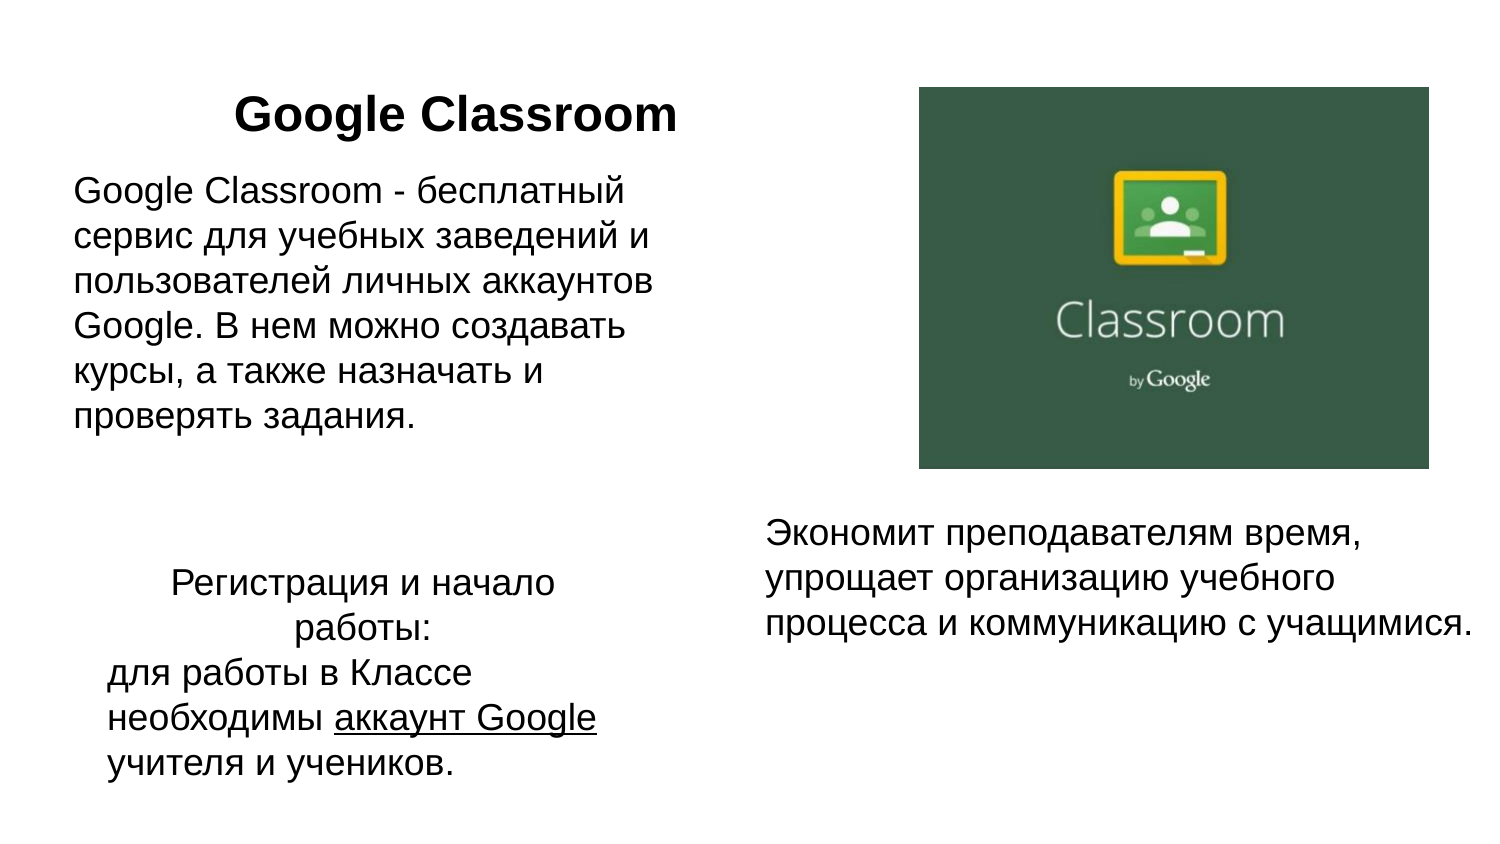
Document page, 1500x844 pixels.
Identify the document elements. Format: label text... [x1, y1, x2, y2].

list Регистрация и начало работы: для работы в Классе необходимы аккаунт Google учителя и учеников. [92, 543, 635, 751]
title Google Classroom [51, 33, 862, 157]
list Google Classroom - бесплатный сервис для учебных заведений и пользователей личных аккаунтов Google. В нем можно создавать курсы, а также назначать и проверять задания. [58, 151, 744, 478]
list Экономит преподавателям время, упрощает организацию учебного процесса и коммуникацию с учащимися. [750, 492, 1491, 700]
picture [919, 87, 1429, 469]
